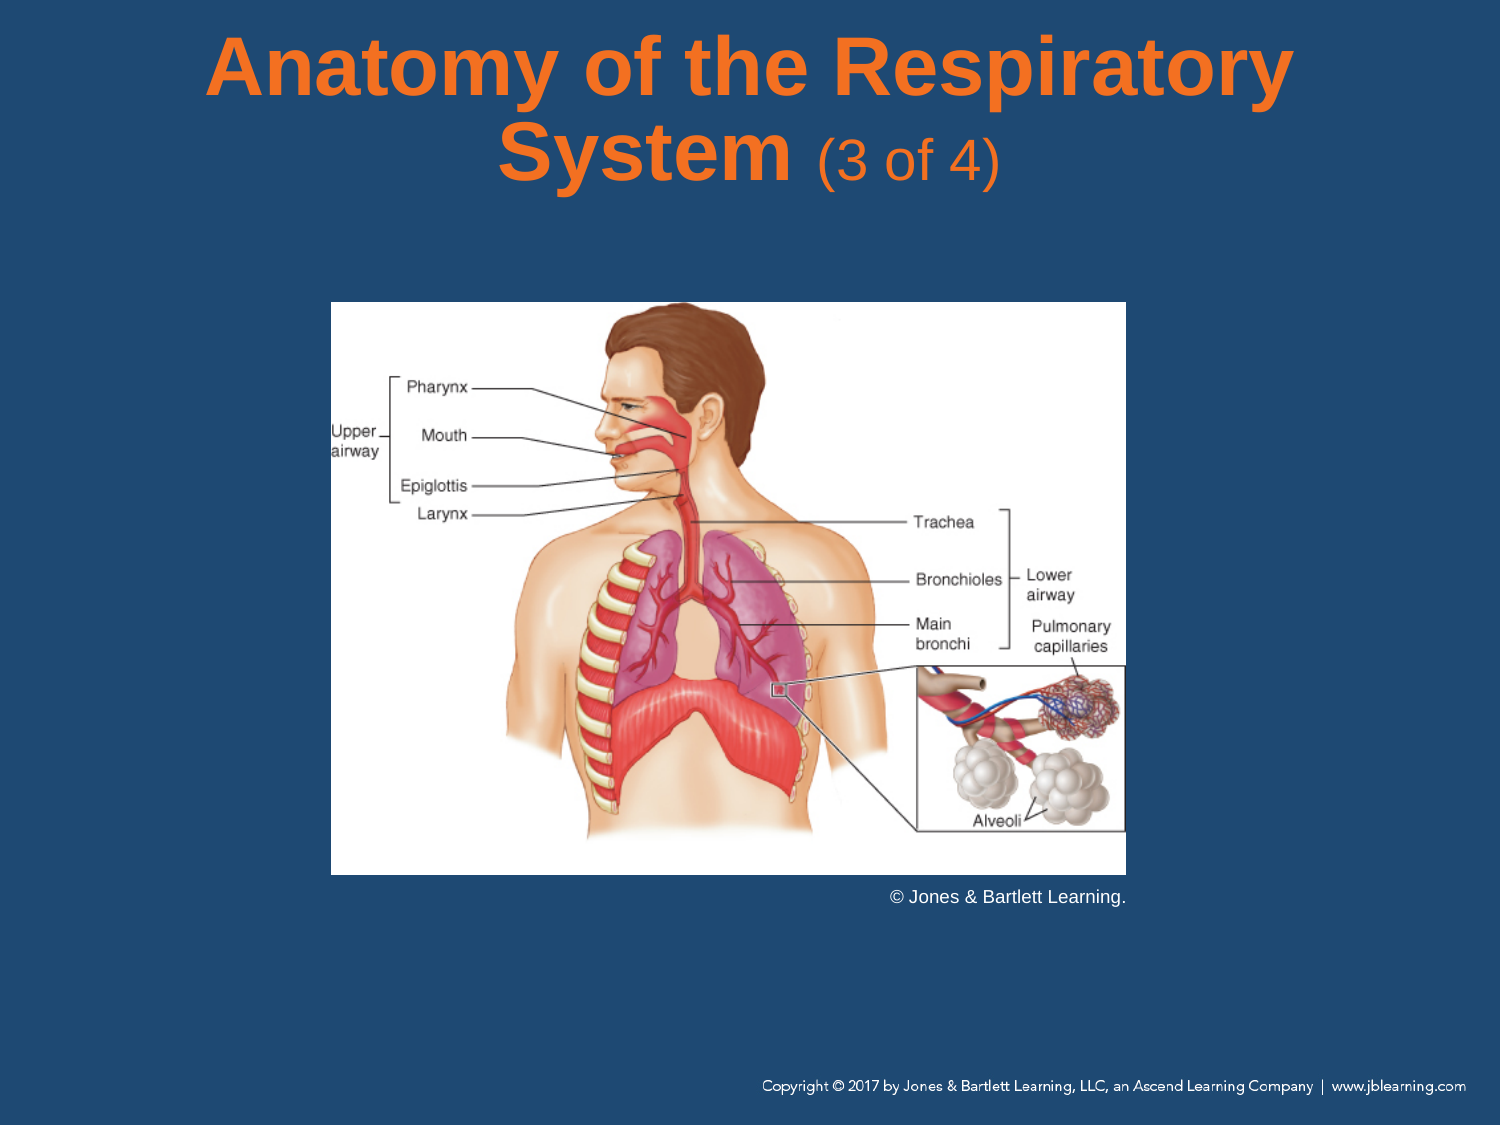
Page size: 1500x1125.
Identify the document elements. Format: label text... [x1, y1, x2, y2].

picture [0, 0, 1500, 1125]
title Anatomy of the Respiratory System (3 of 4) [112, 37, 1388, 188]
text_box © Jones & Bartlett Learning. [875, 877, 1142, 915]
